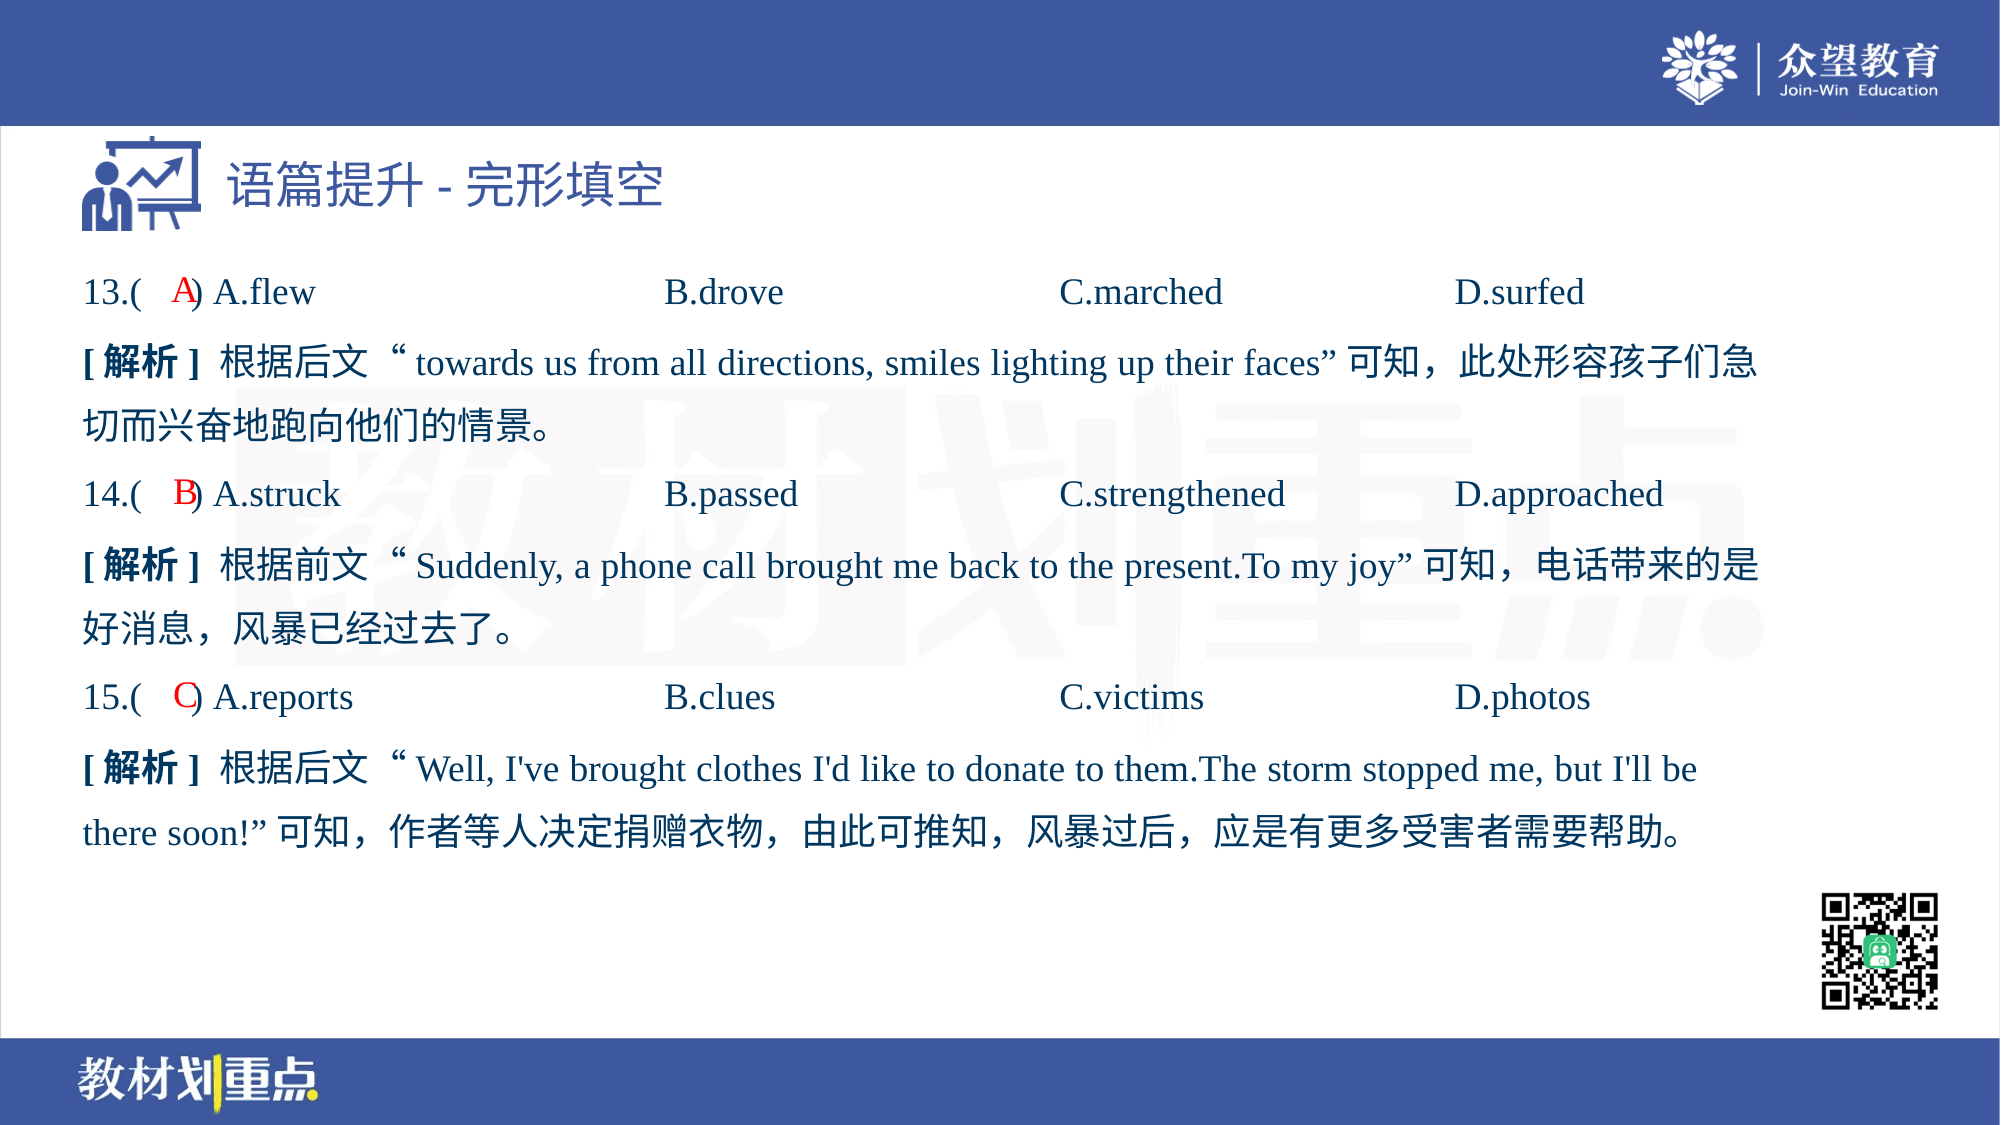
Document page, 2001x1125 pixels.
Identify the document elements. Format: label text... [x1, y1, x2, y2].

text_box [解析] 根据后文“Well, I've brought clothes I'd like to donate to them.The storm stopped me, but I'll be there soon!”可知，作者等人决定捐赠衣物，由此可推知，风暴过后，应是有更多受害者需要帮助。 [82, 720, 1817, 847]
picture [0, 0, 2000, 1125]
text_box 15.( ) A.reports B.clues C.victims D.photos [82, 652, 1817, 711]
text_box B [159, 447, 212, 506]
text_box [解析] 根据前文“Suddenly, a phone call brought me back to the present.To my joy”可知，电话带来的是 好消息，风暴已经过去了。 [82, 516, 1817, 644]
text_box [解析] 根据后文“towards us from all directions, smiles lighting up their faces”可知，此处形容孩子们急 切而兴奋地跑向他们的情景。 [82, 313, 1817, 441]
text_box A [157, 245, 212, 304]
text_box 14.( ) A.struck B.passed C.strengthened D.approached [82, 449, 1817, 508]
text_box C [159, 650, 212, 709]
text_box 13.( ) A.flew B.drove C.marched D.surfed [82, 247, 1817, 306]
